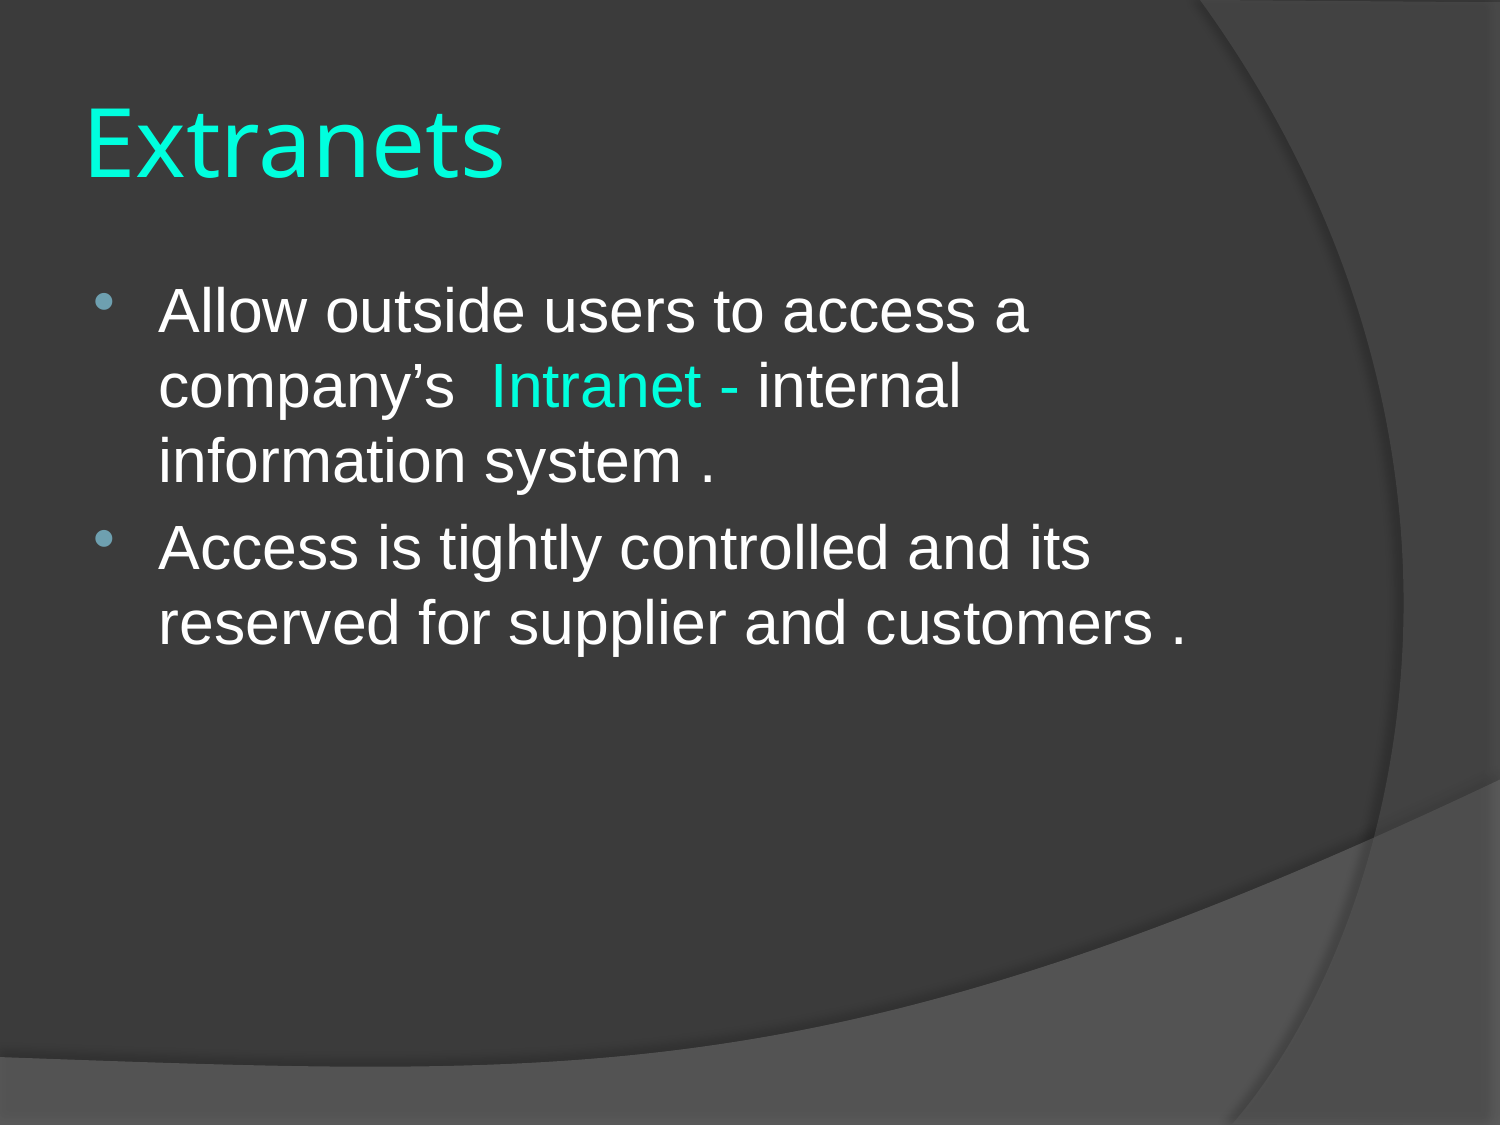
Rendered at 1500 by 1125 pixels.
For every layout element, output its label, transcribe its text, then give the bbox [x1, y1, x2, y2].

list Allow outside users to access a company’s Intranet - internal information system . Access is tightly controlled and its reserved for supplier and customers . [75, 262, 1300, 1005]
title Extranets [75, 45, 1300, 233]
